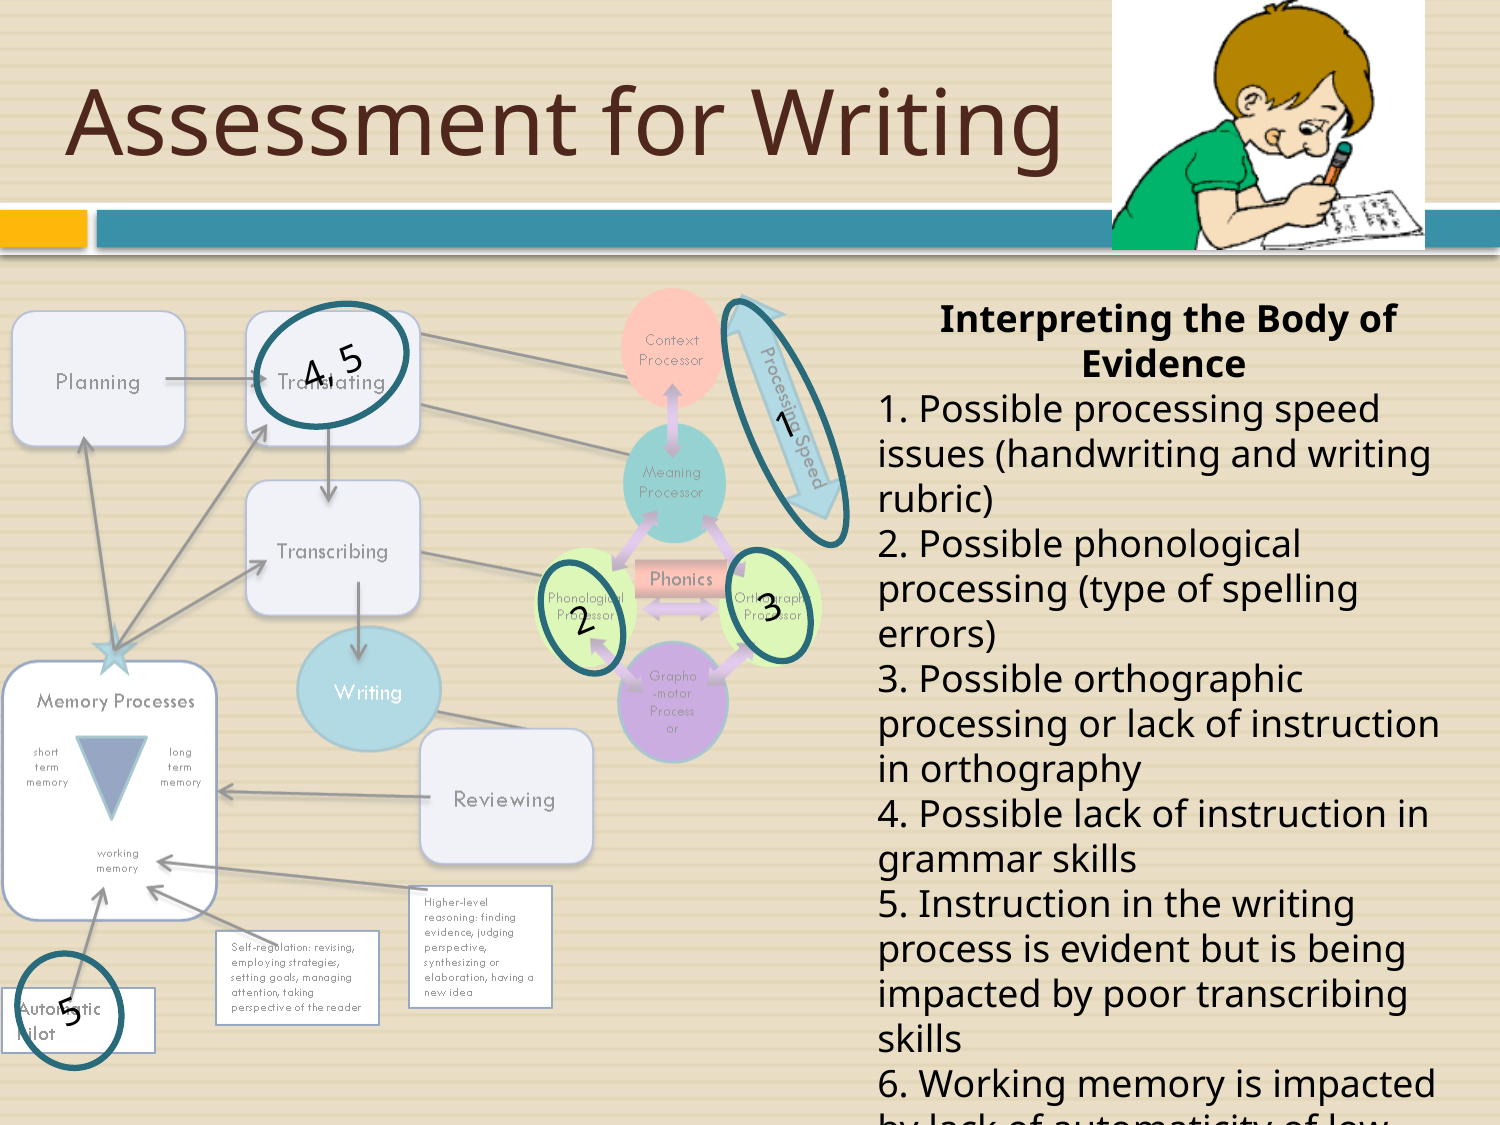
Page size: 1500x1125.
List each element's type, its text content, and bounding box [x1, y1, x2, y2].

picture [1112, 0, 1426, 251]
title Assessment for Writing [49, 37, 1106, 201]
text_box Interpreting the Body of Evidence 1. Possible processing speed issues (handwriting and writing rubric) 2. Possible phonological processing (type of spelling errors) 3. Possible orthographic processing or lack of instruction in orthography 4. Possible lack of instruction in grammar skills 5. Instruction in the writing process is evident but is being impacted by poor transcribing skills 6. Working memory is impacted by lack of automaticity of low level transcription skills [862, 287, 1475, 1125]
picture [0, 287, 854, 1055]
